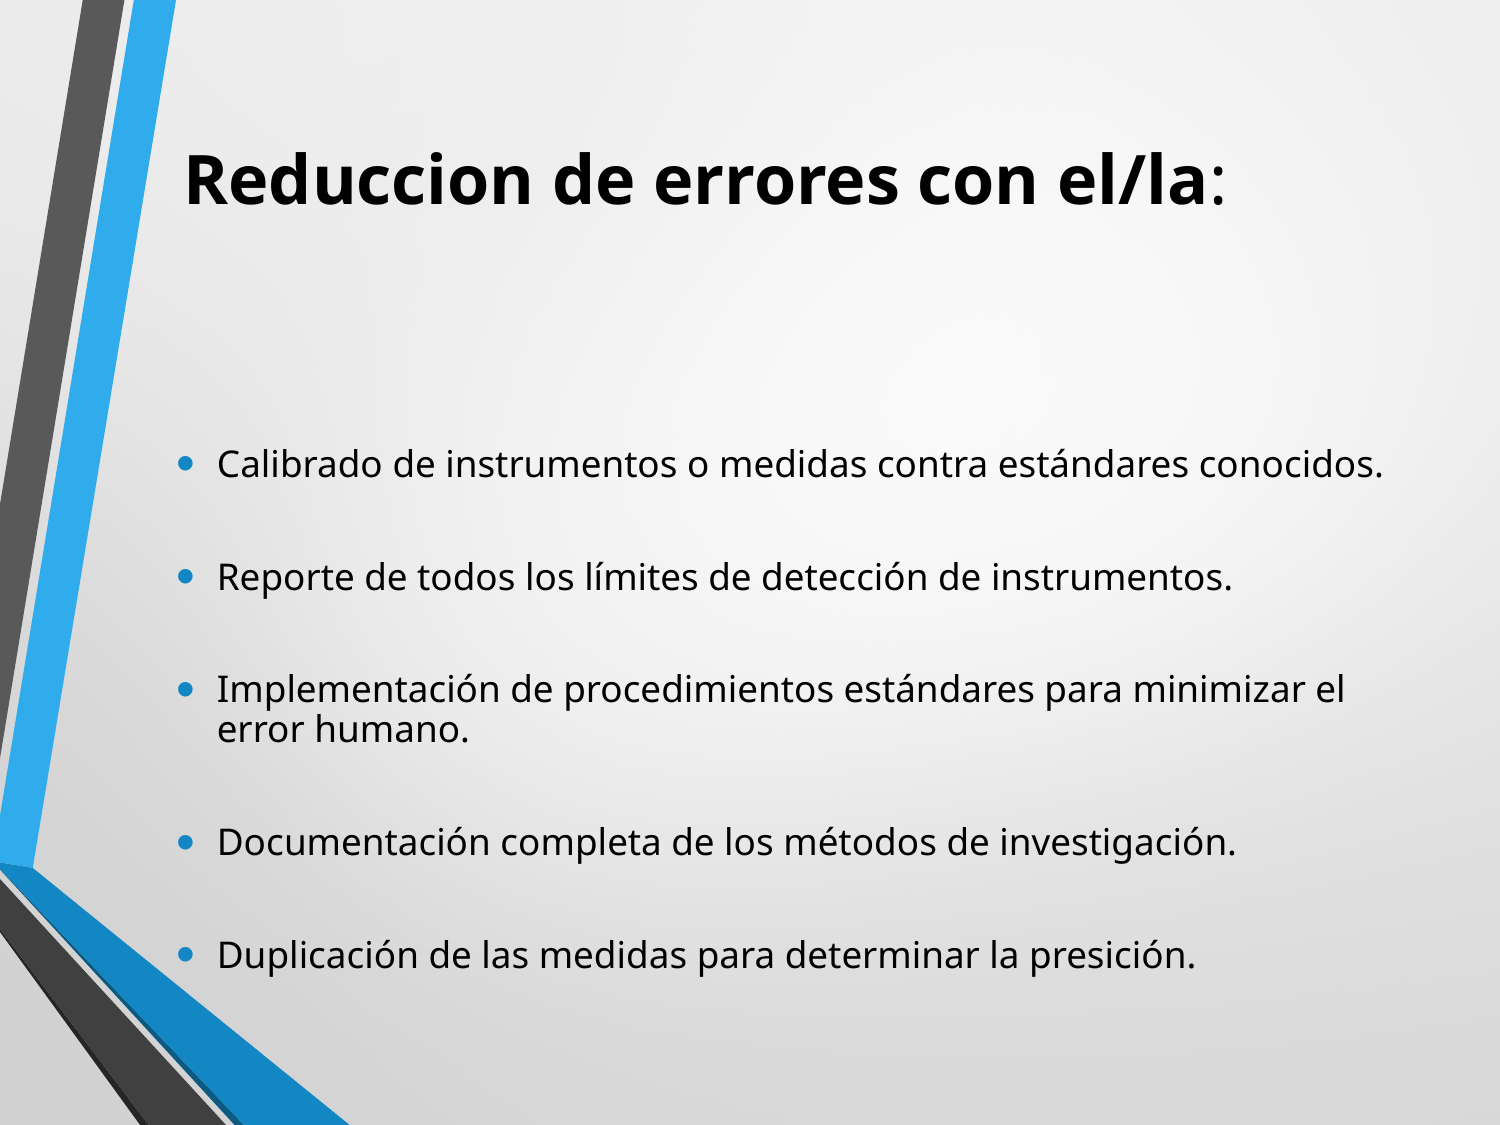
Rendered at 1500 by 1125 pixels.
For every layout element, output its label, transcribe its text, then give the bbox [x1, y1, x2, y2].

title Reduccion de errores con el/la: [76, 101, 1335, 254]
list Calibrado de instrumentos o medidas contra estándares conocidos. Reporte de todos los límites de detección de instrumentos. Implementación de procedimientos estándares para minimizar el error humano. Documentación completa de los métodos de investigación. Duplicación de las medidas para determinar la presición. [161, 437, 1425, 985]
